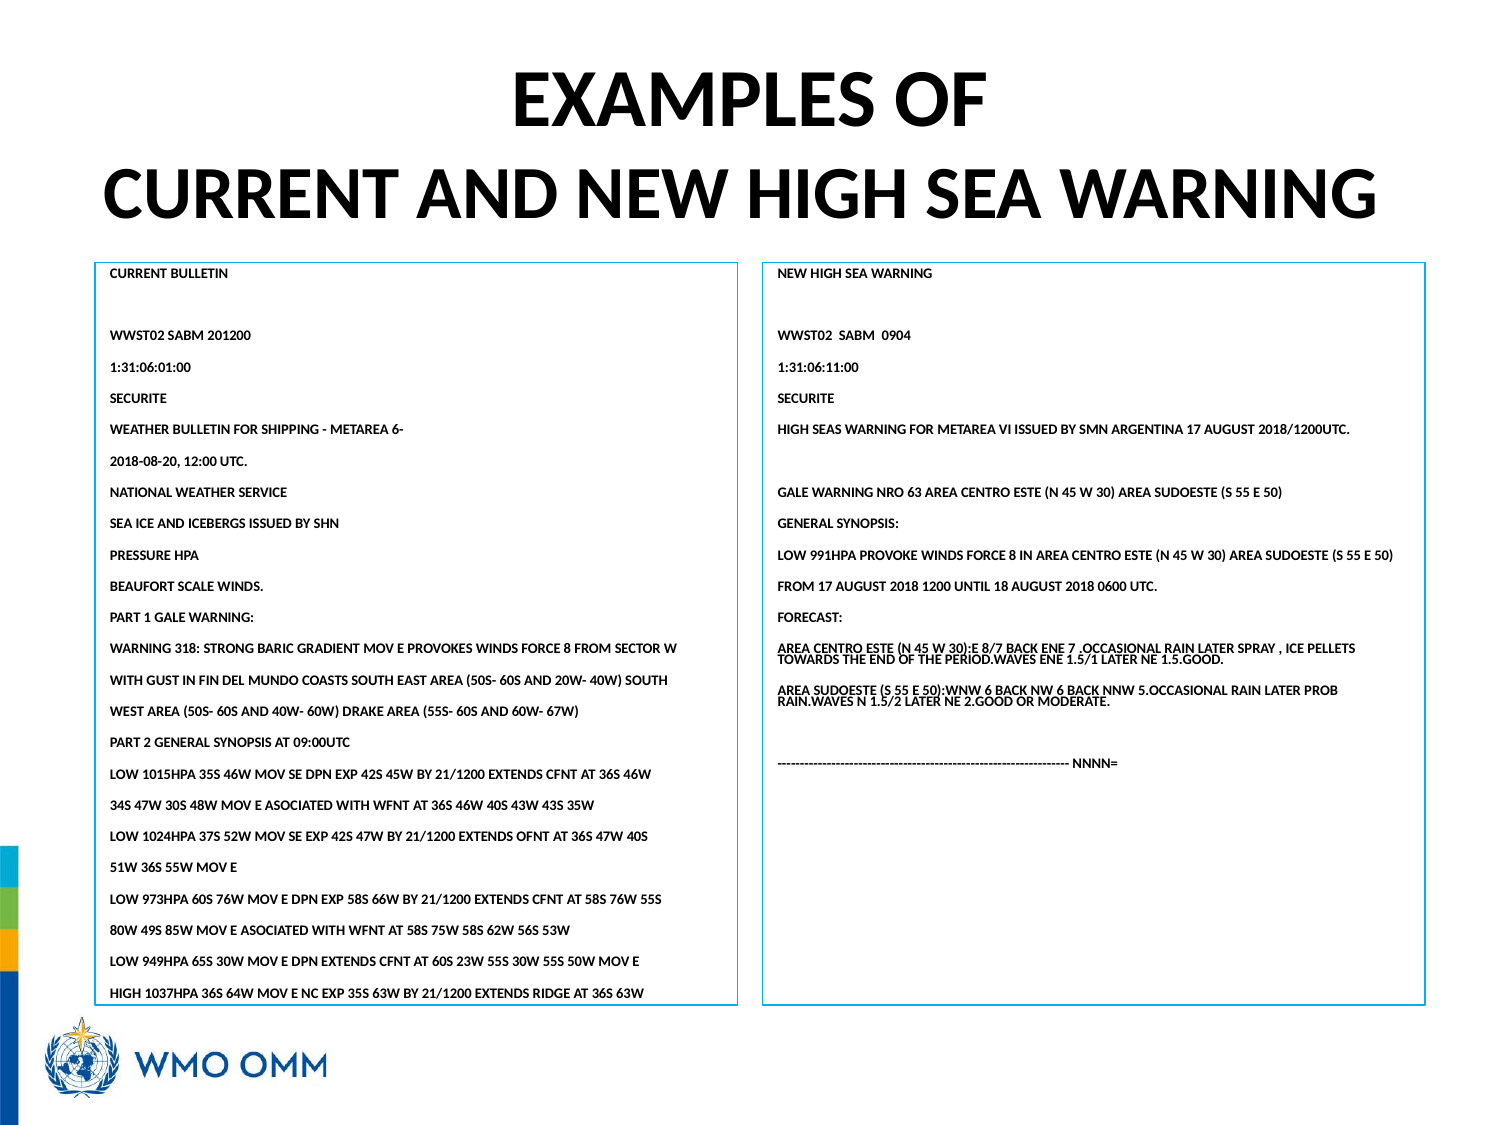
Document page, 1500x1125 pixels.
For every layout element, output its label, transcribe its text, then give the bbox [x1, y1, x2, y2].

picture [0, 845, 327, 1125]
list CURRENT BULLETIN WWST02 SABM 201200 1:31:06:01:00 SECURITE WEATHER BULLETIN FOR SHIPPING - METAREA 6- 2018-08-20, 12:00 UTC. NATIONAL WEATHER SERVICE SEA ICE AND ICEBERGS ISSUED BY SHN PRESSURE HPA BEAUFORT SCALE WINDS. PART 1 GALE WARNING: WARNING 318: STRONG BARIC GRADIENT MOV E PROVOKES WINDS FORCE 8 FROM SECTOR W WITH GUST IN FIN DEL MUNDO COASTS SOUTH EAST AREA (50S- 60S AND 20W- 40W) SOUTH WEST AREA (50S- 60S AND 40W- 60W) DRAKE AREA (55S- 60S AND 60W- 67W) PART 2 GENERAL SYNOPSIS AT 09:00UTC LOW 1015HPA 35S 46W MOV SE DPN EXP 42S 45W BY 21/1200 EXTENDS CFNT AT 36S 46W 34S 47W 30S 48W MOV E ASOCIATED WITH WFNT AT 36S 46W 40S 43W 43S 35W LOW 1024HPA 37S 52W MOV SE EXP 42S 47W BY 21/1200 EXTENDS OFNT AT 36S 47W 40S 51W 36S 55W MOV E LOW 973HPA 60S 76W MOV E DPN EXP 58S 66W BY 21/1200 EXTENDS CFNT AT 58S 76W 55S 80W 49S 85W MOV E ASOCIATED WITH WFNT AT 58S 75W 58S 62W 56S 53W LOW 949HPA 65S 30W MOV E DPN EXTENDS CFNT AT 60S 23W 55S 30W 55S 50W MOV E HIGH 1037HPA 36S 64W MOV E NC EXP 35S 63W BY 21/1200 EXTENDS RIDGE AT 36S 63W [94, 262, 738, 1005]
list NEW HIGH SEA WARNING WWST02 SABM 0904 1:31:06:11:00 SECURITE HIGH SEAS WARNING FOR METAREA VI ISSUED BY SMN ARGENTINA 17 AUGUST 2018/1200UTC. GALE WARNING NRO 63 AREA CENTRO ESTE (N 45 W 30) AREA SUDOESTE (S 55 E 50) GENERAL SYNOPSIS: LOW 991HPA PROVOKE WINDS FORCE 8 IN AREA CENTRO ESTE (N 45 W 30) AREA SUDOESTE (S 55 E 50) FROM 17 AUGUST 2018 1200 UNTIL 18 AUGUST 2018 0600 UTC. FORECAST: AREA CENTRO ESTE (N 45 W 30):E 8/7 BACK ENE 7 .OCCASIONAL RAIN LATER SPRAY , ICE PELLETS TOWARDS THE END OF THE PERIOD.WAVES ENE 1.5/1 LATER NE 1.5.GOOD. AREA SUDOESTE (S 55 E 50):WNW 6 BACK NW 6 BACK NNW 5.OCCASIONAL RAIN LATER PROB RAIN.WAVES N 1.5/2 LATER NE 2.GOOD OR MODERATE. ----------------------------------------------------------------- NNNN= [762, 262, 1425, 1005]
title EXAMPLES OF CURRENT AND NEW HIGH SEA WARNING [75, 45, 1425, 233]
